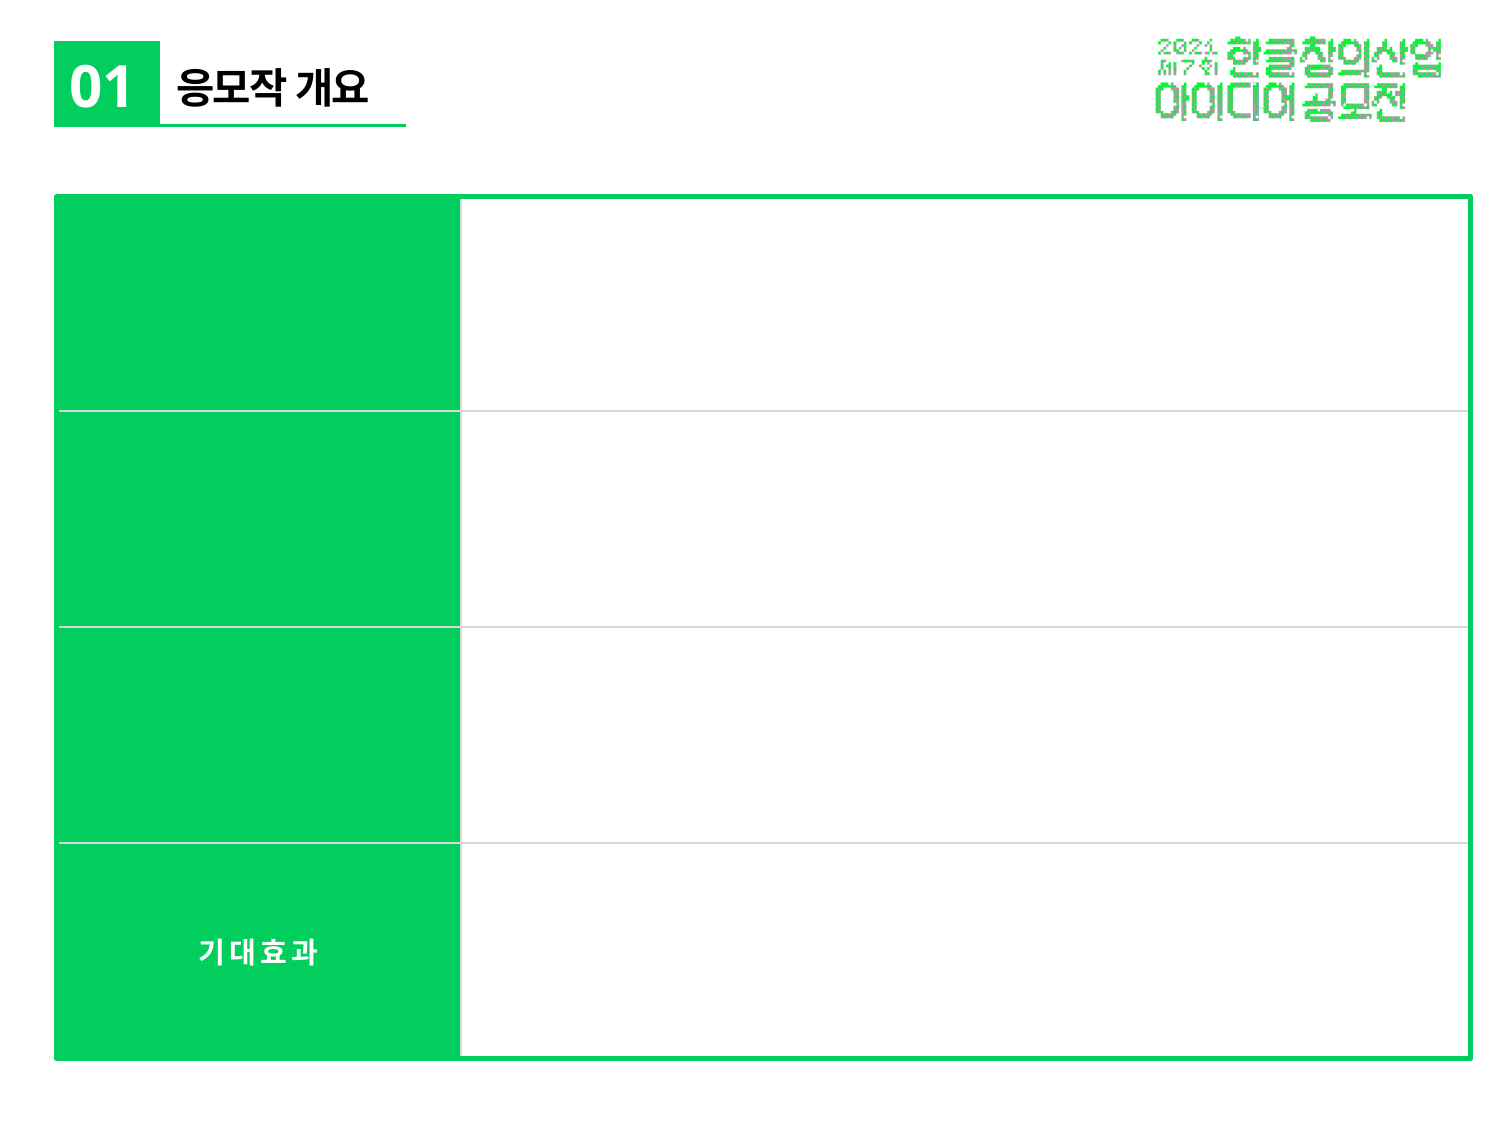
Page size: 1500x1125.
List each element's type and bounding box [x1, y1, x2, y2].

picture [1151, 31, 1444, 126]
text_box [54, 194, 1473, 1061]
